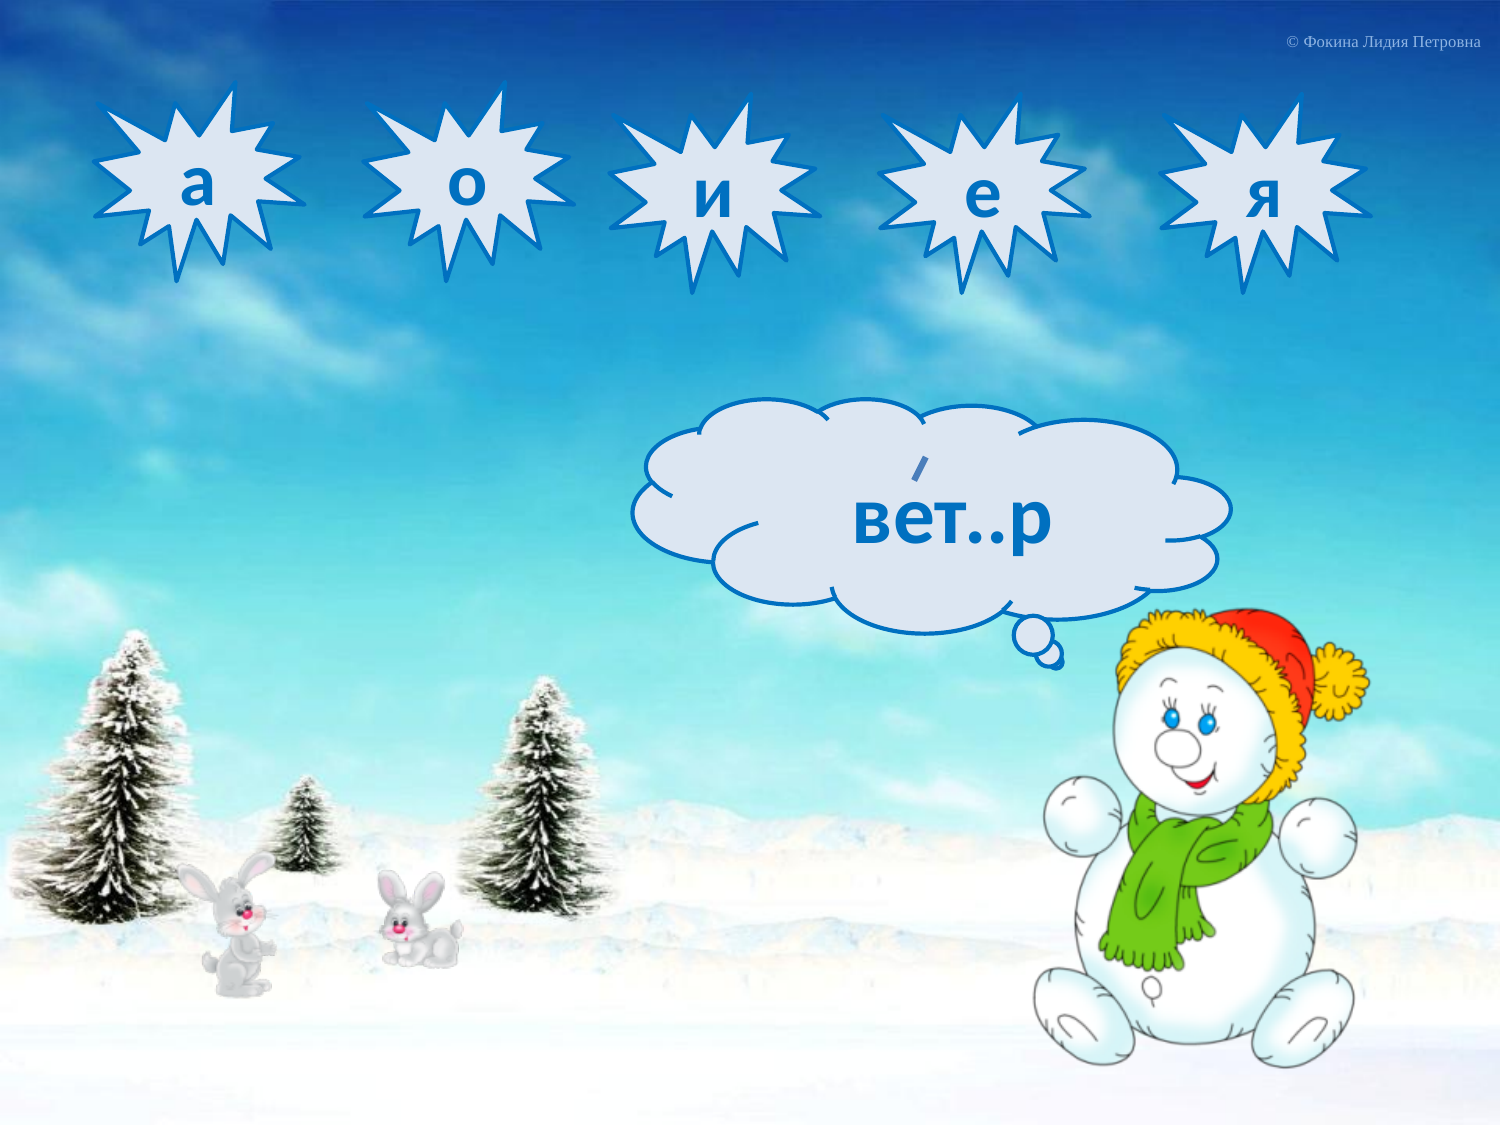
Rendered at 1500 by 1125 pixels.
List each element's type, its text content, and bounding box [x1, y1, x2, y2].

text_box е [876, 91, 1092, 296]
text_box о [361, 80, 577, 284]
picture [0, 0, 1500, 1125]
text_box я [1158, 91, 1374, 296]
text_box вет..р [630, 397, 1233, 636]
text_box а [91, 80, 307, 284]
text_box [907, 462, 932, 475]
text_box и [607, 91, 823, 296]
